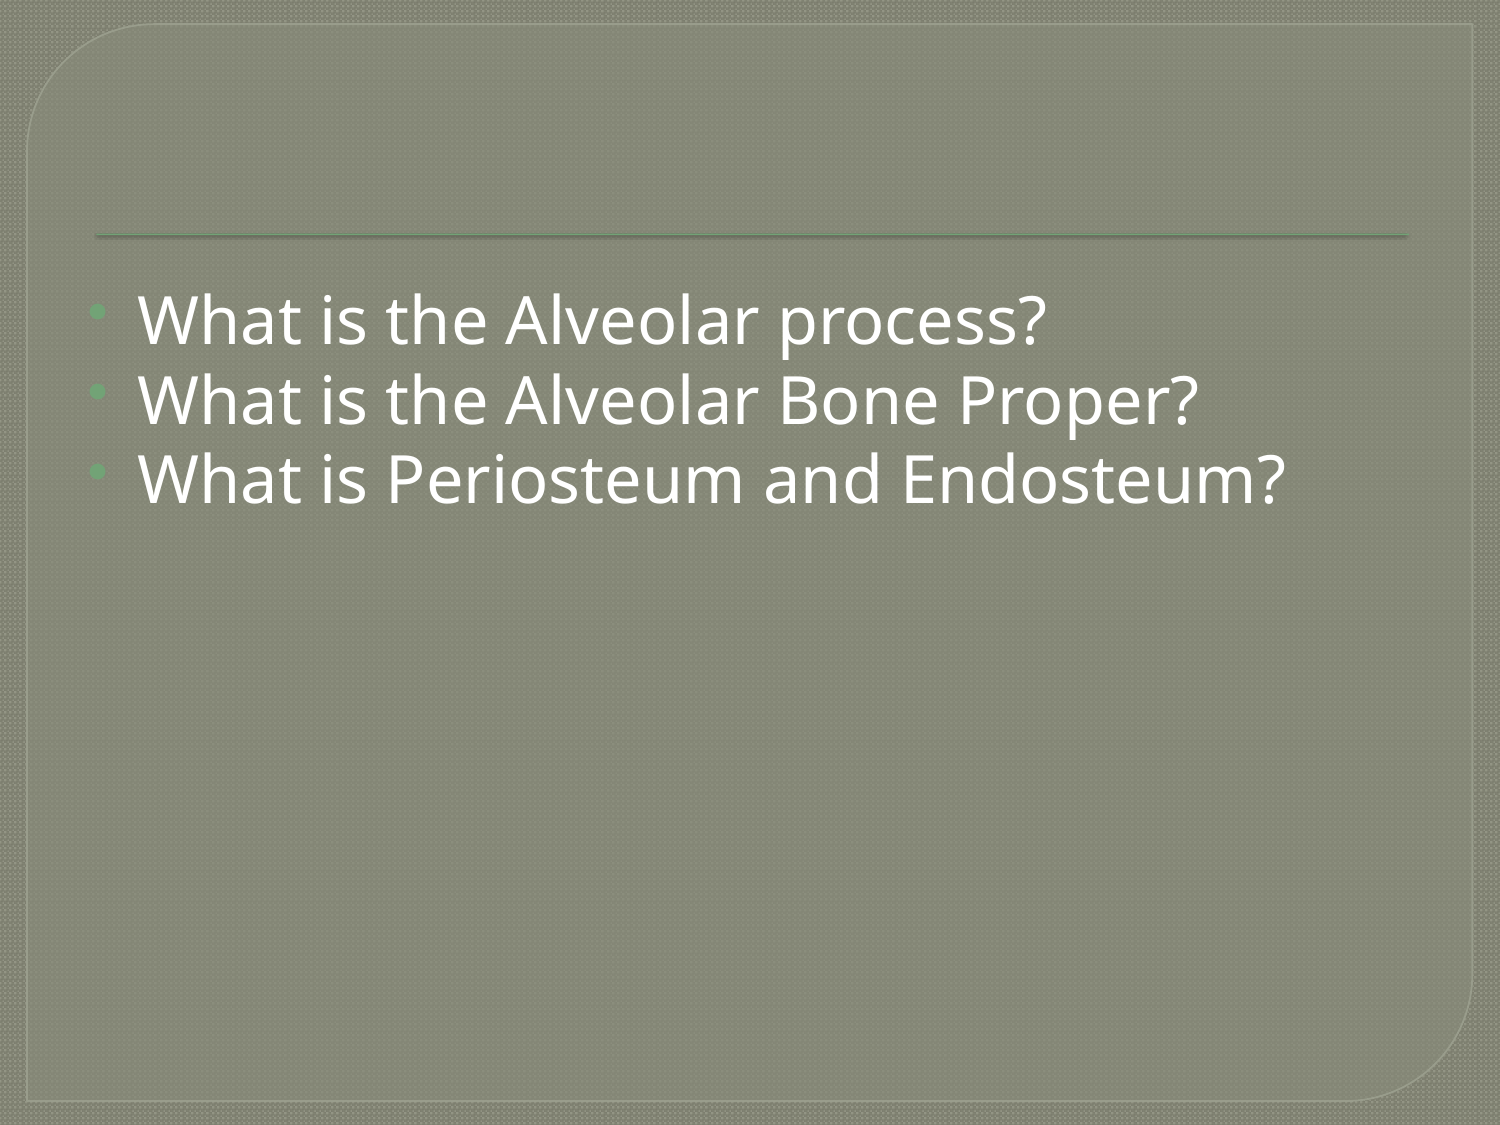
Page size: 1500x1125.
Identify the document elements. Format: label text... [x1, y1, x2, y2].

list What is the Alveolar process? What is the Alveolar Bone Proper? What is Periosteum and Endosteum? [75, 270, 1425, 1013]
